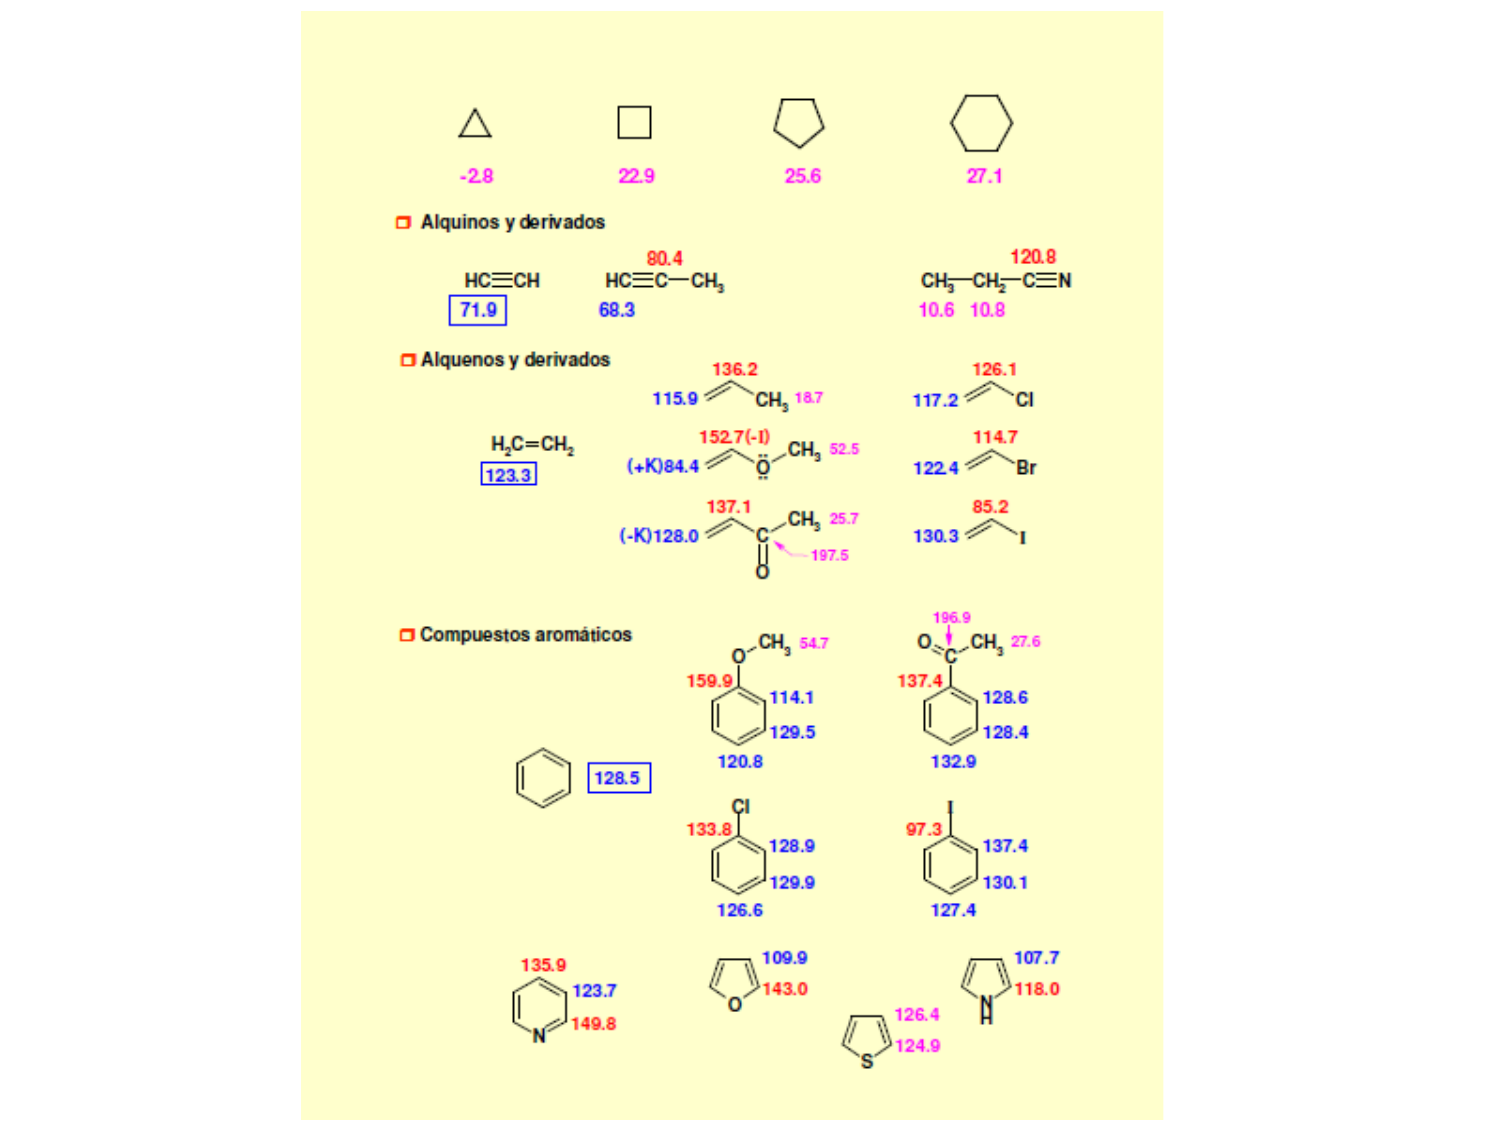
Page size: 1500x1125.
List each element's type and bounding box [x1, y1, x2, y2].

picture [300, 10, 1164, 1121]
